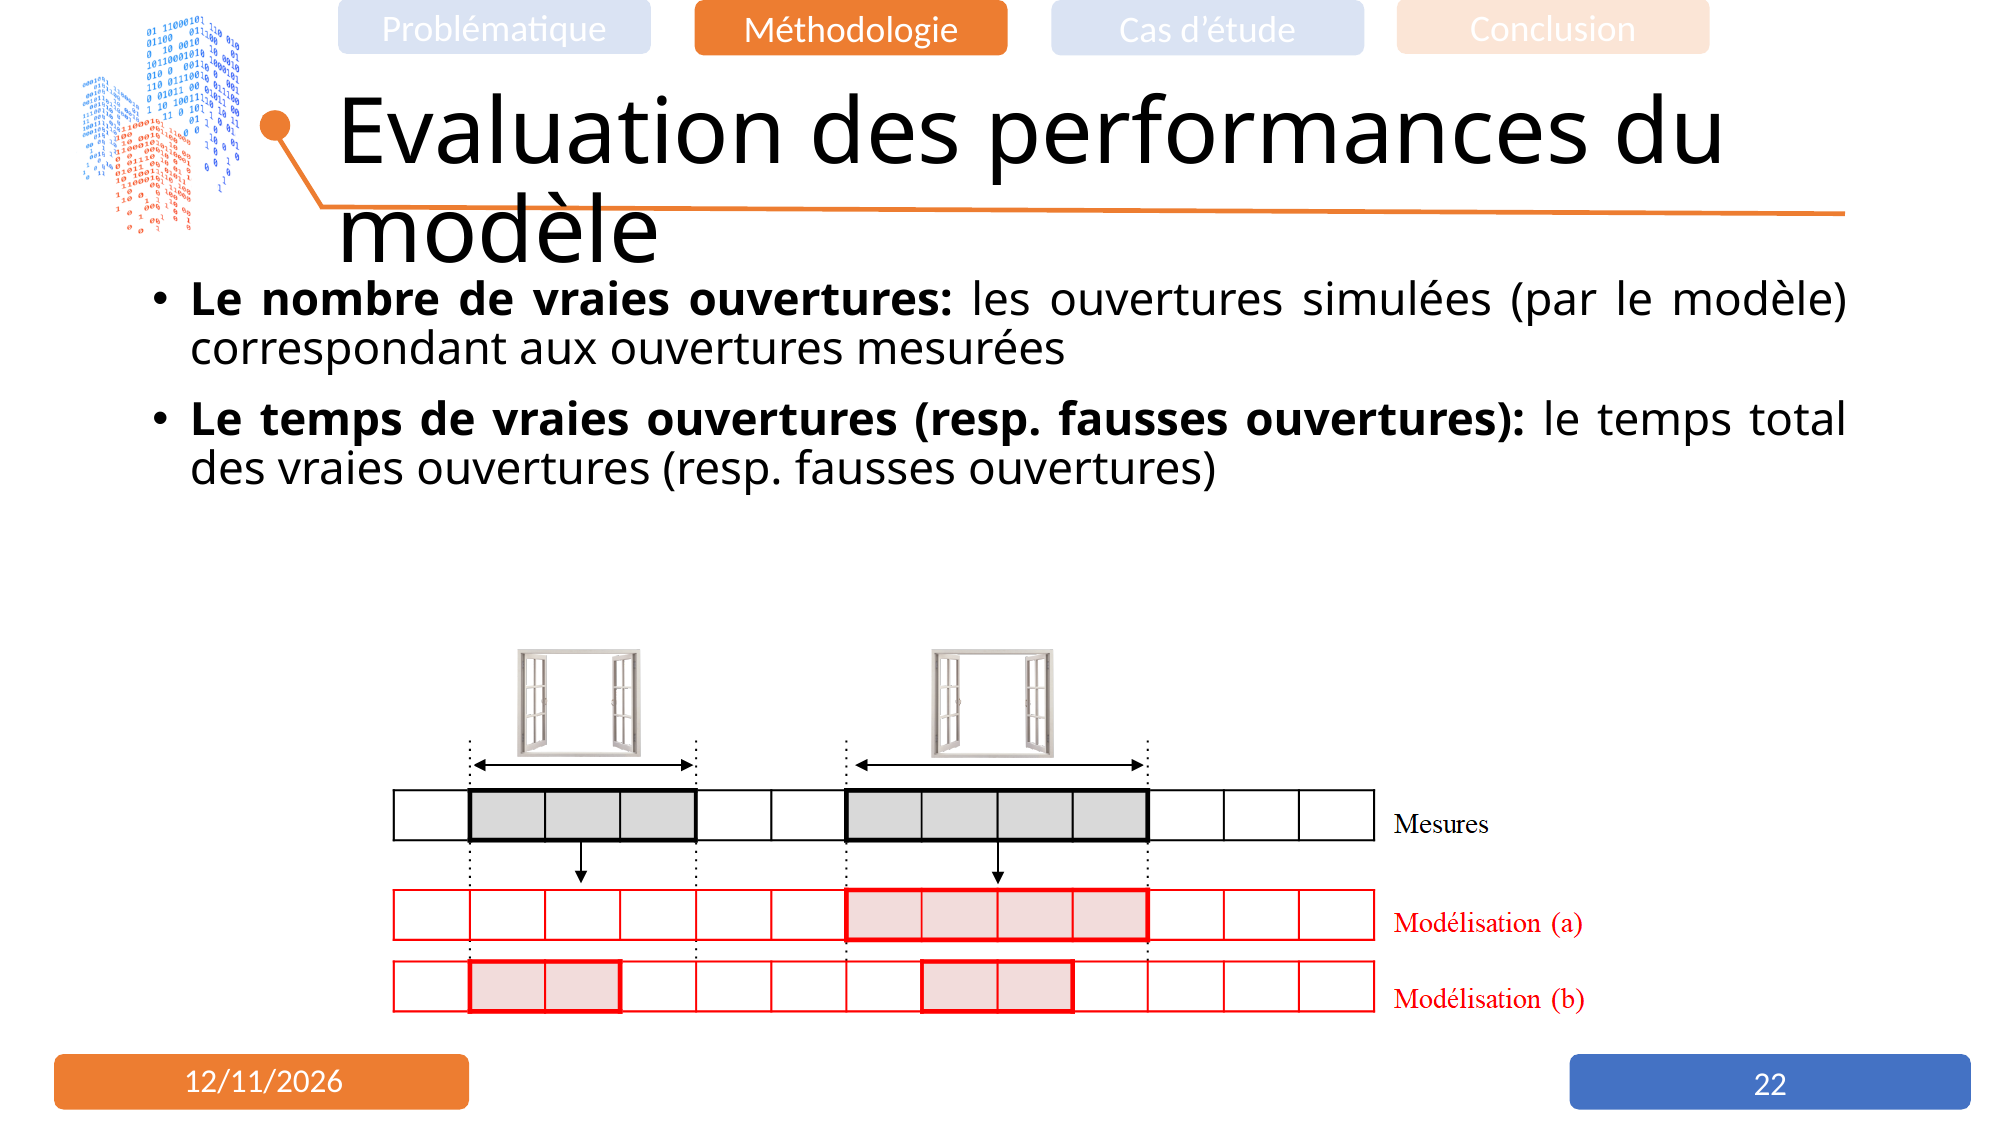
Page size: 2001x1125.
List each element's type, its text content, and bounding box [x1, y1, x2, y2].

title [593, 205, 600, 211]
picture [385, 643, 1589, 1024]
text_box Problématique [336, 0, 652, 56]
slide_number 22 [1569, 1054, 1971, 1110]
text_box Conclusion [1395, 0, 1711, 56]
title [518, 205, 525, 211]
list Le nombre de vraies ouvertures: les ouvertures simulées (par le modèle) correspondant aux ouvertures mesurées Le temps de vraies ouvertures (resp. fausses ouvertures): le temps total des vraies ouvertures (resp. fausses ouvertures) [137, 268, 1863, 1014]
text_box Cas d’étude [1050, 0, 1366, 57]
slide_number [57, 1049, 470, 1110]
text_box Méthodologie [693, 0, 1009, 57]
title Evaluation des performances du modèle [321, 76, 1863, 184]
picture [57, 0, 260, 253]
